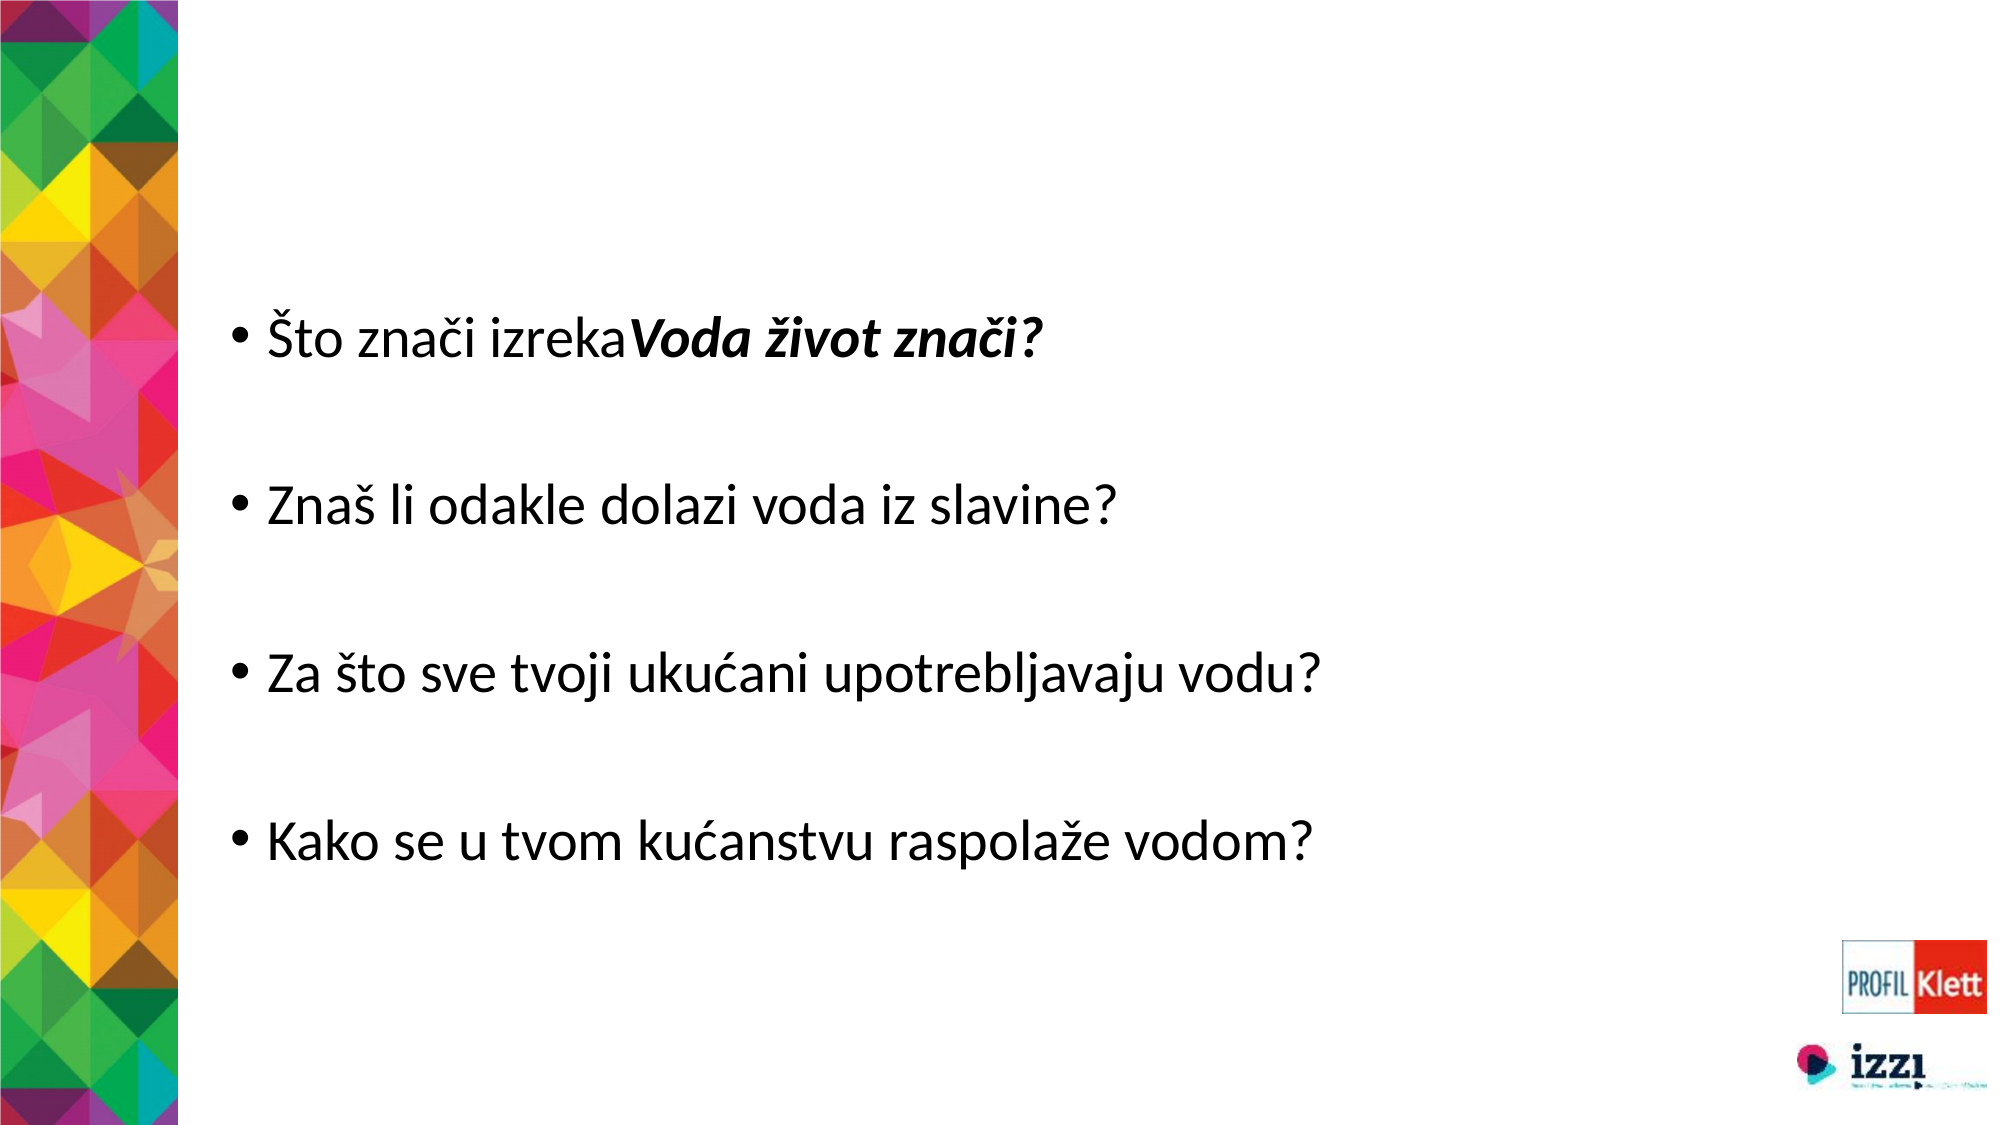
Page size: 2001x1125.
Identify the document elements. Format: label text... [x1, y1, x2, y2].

picture [1863, 940, 1987, 1014]
picture [1797, 1042, 1987, 1091]
list Što znači izrekaVoda život znači? Znaš li odakle dolazi voda iz slavine? Za što sve tvoji ukućani upotrebljavaju vodu? Kako se u tvom kućanstvu raspolaže vodom? [214, 299, 1863, 1014]
picture [1, 2, 178, 1124]
